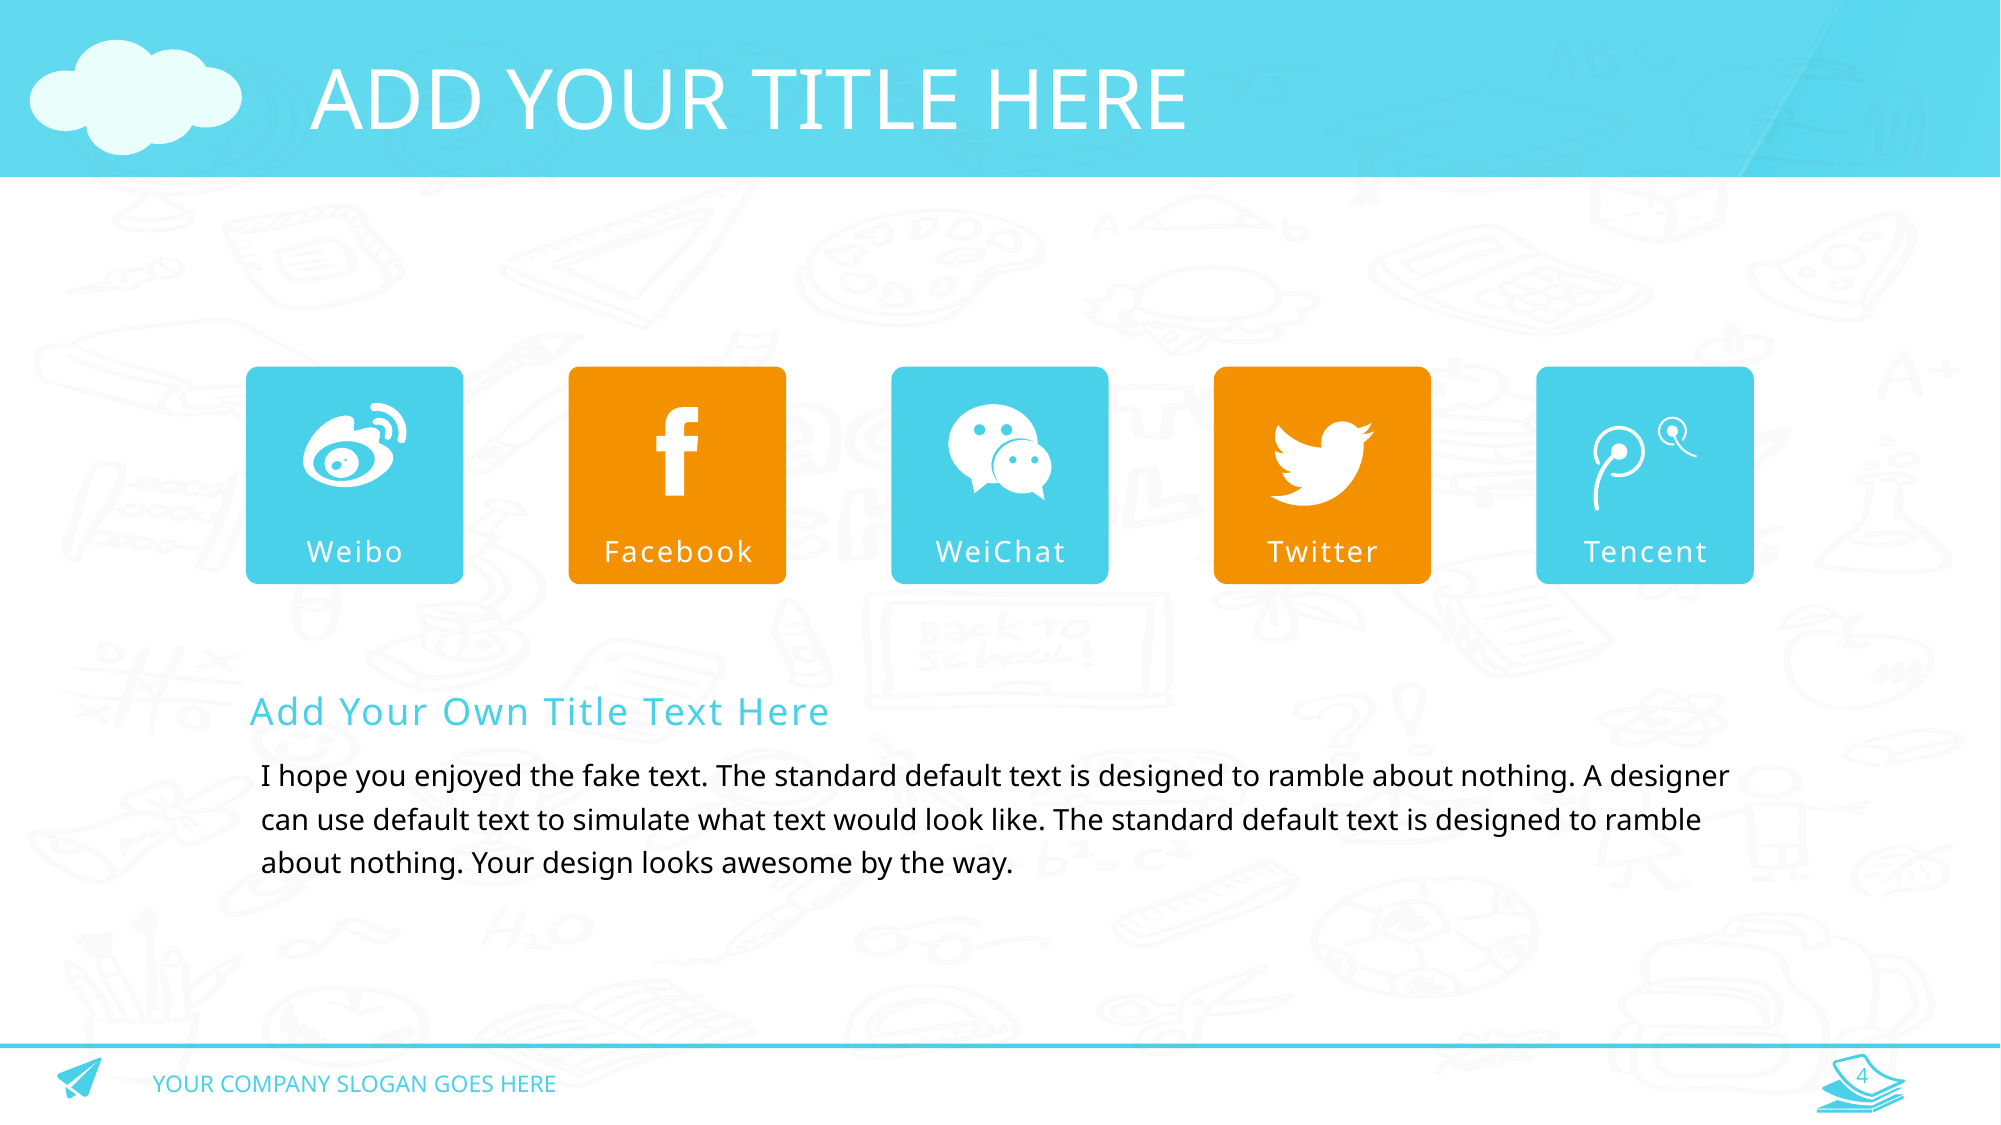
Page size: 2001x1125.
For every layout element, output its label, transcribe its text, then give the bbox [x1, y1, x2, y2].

text_box Add Your Own Title Text Here [235, 680, 846, 741]
text_box [1656, 415, 1698, 459]
text_box [1592, 424, 1646, 512]
text_box WeiChat [920, 525, 1080, 576]
text_box Weibo [291, 525, 418, 576]
text_box [244, 365, 465, 586]
text_box Tencent [1569, 525, 1722, 576]
footer YOUR COMPANY SLOGAN GOES HERE [137, 1053, 813, 1113]
text_box [947, 403, 1053, 503]
text_box [1270, 421, 1375, 506]
title ADD YOUR TITLE HERE [295, 28, 1863, 177]
text_box [890, 365, 1110, 586]
picture [0, 0, 2001, 1125]
text_box [1212, 365, 1433, 586]
text_box [1535, 365, 1755, 586]
text_box [656, 407, 699, 496]
text_box [567, 365, 788, 586]
text_box [302, 414, 395, 489]
text_box Facebook [588, 525, 768, 576]
text_box I hope you enjoyed the fake text. The standard default text is designed to ramble about nothing. A designer can use default text to simulate what text would look like. The standard default text is designed to ramble about nothing. Your design looks awesome by the way. [246, 741, 1754, 888]
text_box [369, 402, 408, 445]
text_box Twitter [1252, 525, 1393, 576]
